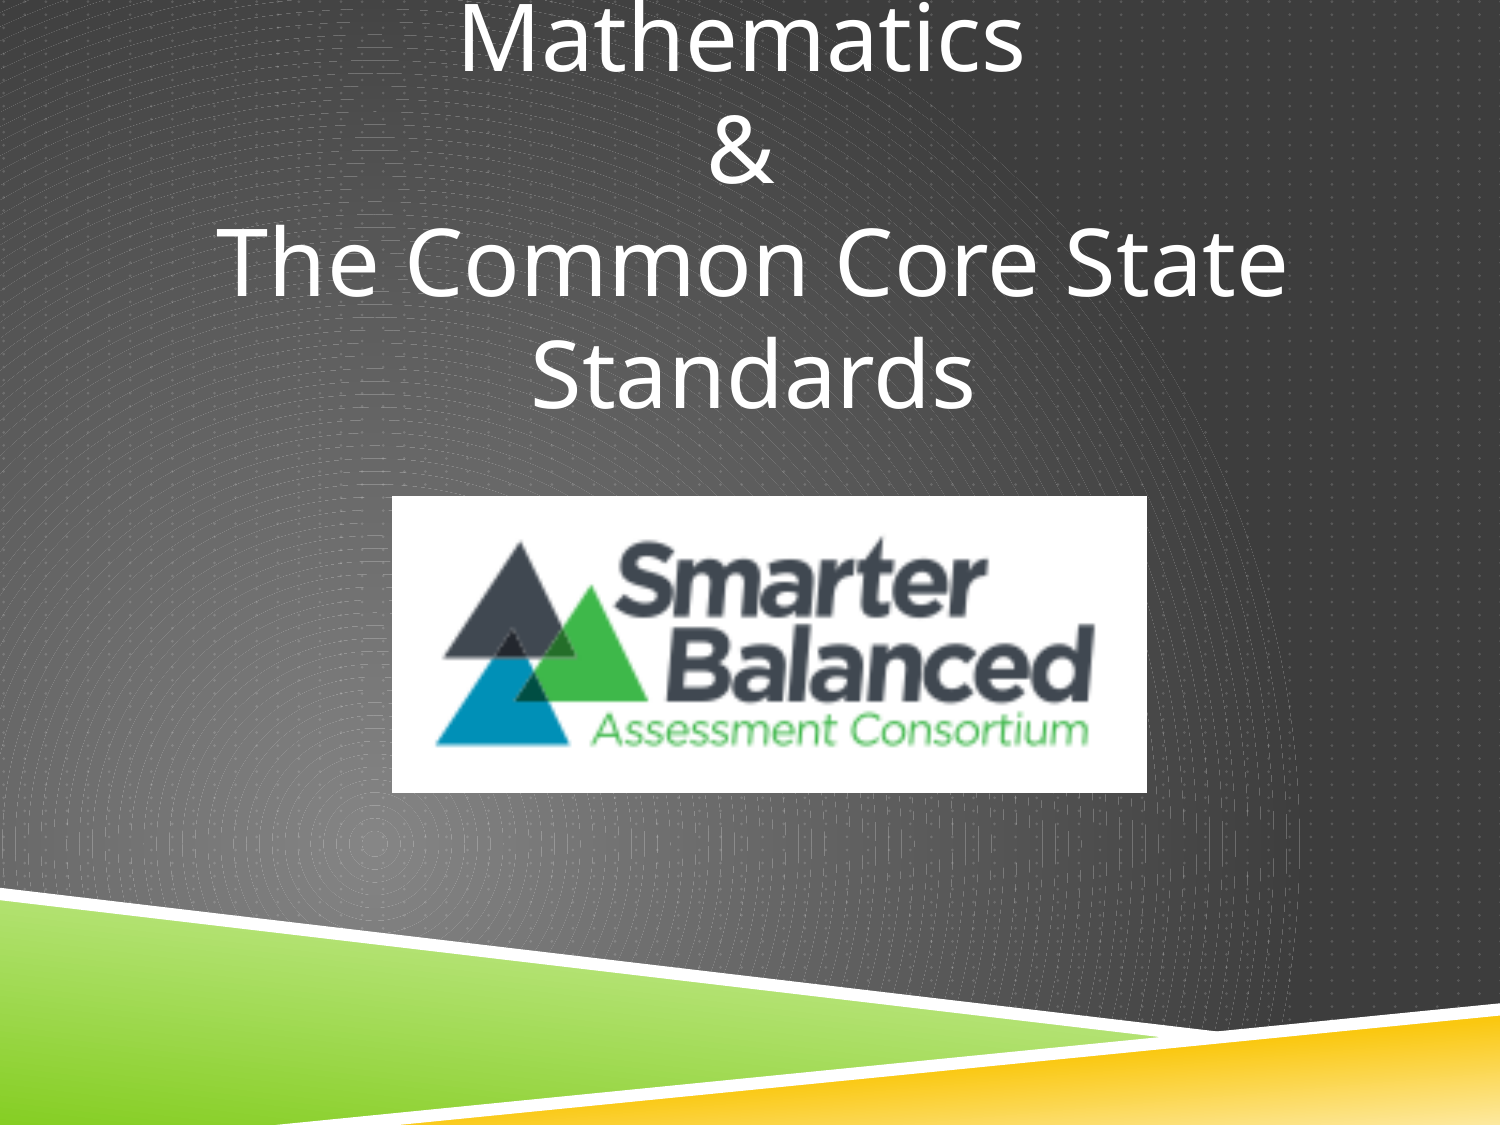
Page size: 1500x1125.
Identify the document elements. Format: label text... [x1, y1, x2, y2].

title Mathematics & The Common Core State Standards [38, 70, 1469, 335]
list [112, 275, 1388, 929]
picture [391, 496, 1148, 793]
